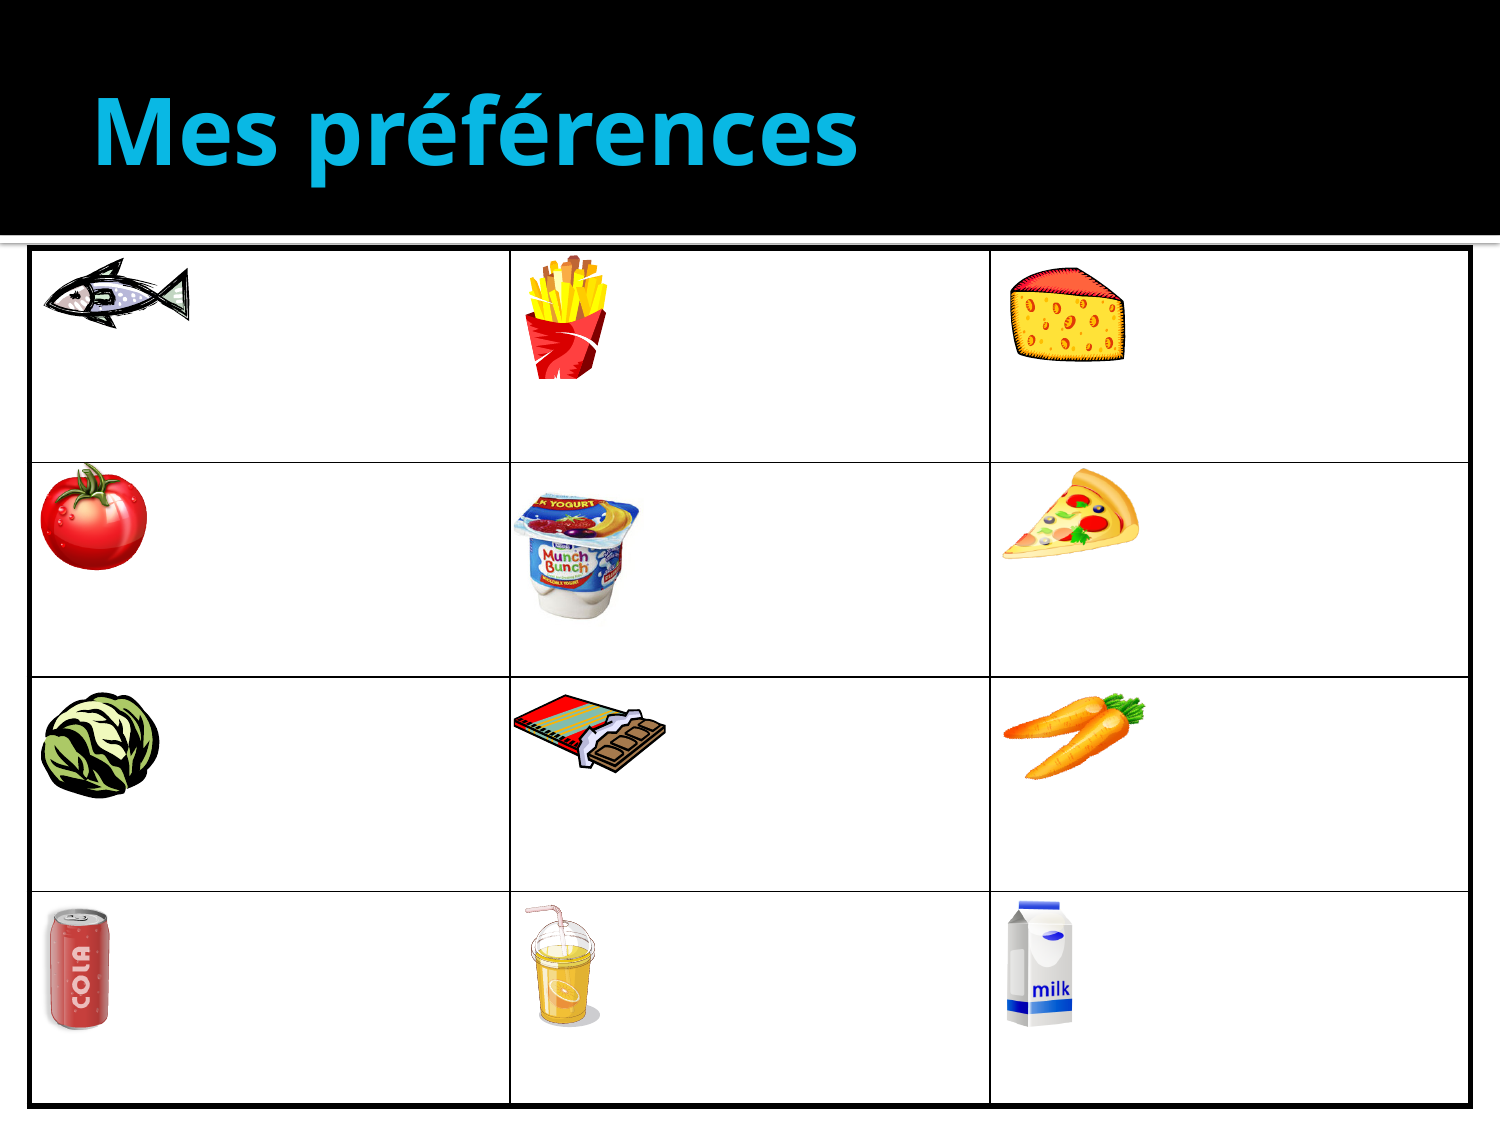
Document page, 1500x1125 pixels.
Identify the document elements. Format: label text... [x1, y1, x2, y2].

table_cell [991, 463, 1468, 676]
picture [1009, 267, 1126, 362]
title Mes préférences [75, 25, 1425, 231]
picture [525, 255, 609, 380]
picture [41, 692, 160, 799]
picture [29, 456, 148, 575]
picture [513, 491, 644, 627]
table_cell [511, 678, 989, 891]
picture [41, 255, 192, 331]
picture [962, 893, 1117, 1047]
table_cell [32, 678, 509, 891]
picture [987, 646, 1157, 816]
picture [513, 692, 668, 775]
table_cell [511, 463, 989, 676]
table_cell [32, 463, 509, 676]
table_cell [991, 678, 1468, 891]
table_cell [32, 892, 509, 1103]
table_header [511, 251, 989, 462]
table_cell [511, 892, 989, 1103]
table_cell [991, 892, 1468, 1103]
table_header [32, 251, 509, 462]
picture [525, 904, 600, 1028]
picture [998, 456, 1141, 599]
picture [17, 904, 148, 1035]
table_header [991, 251, 1468, 462]
